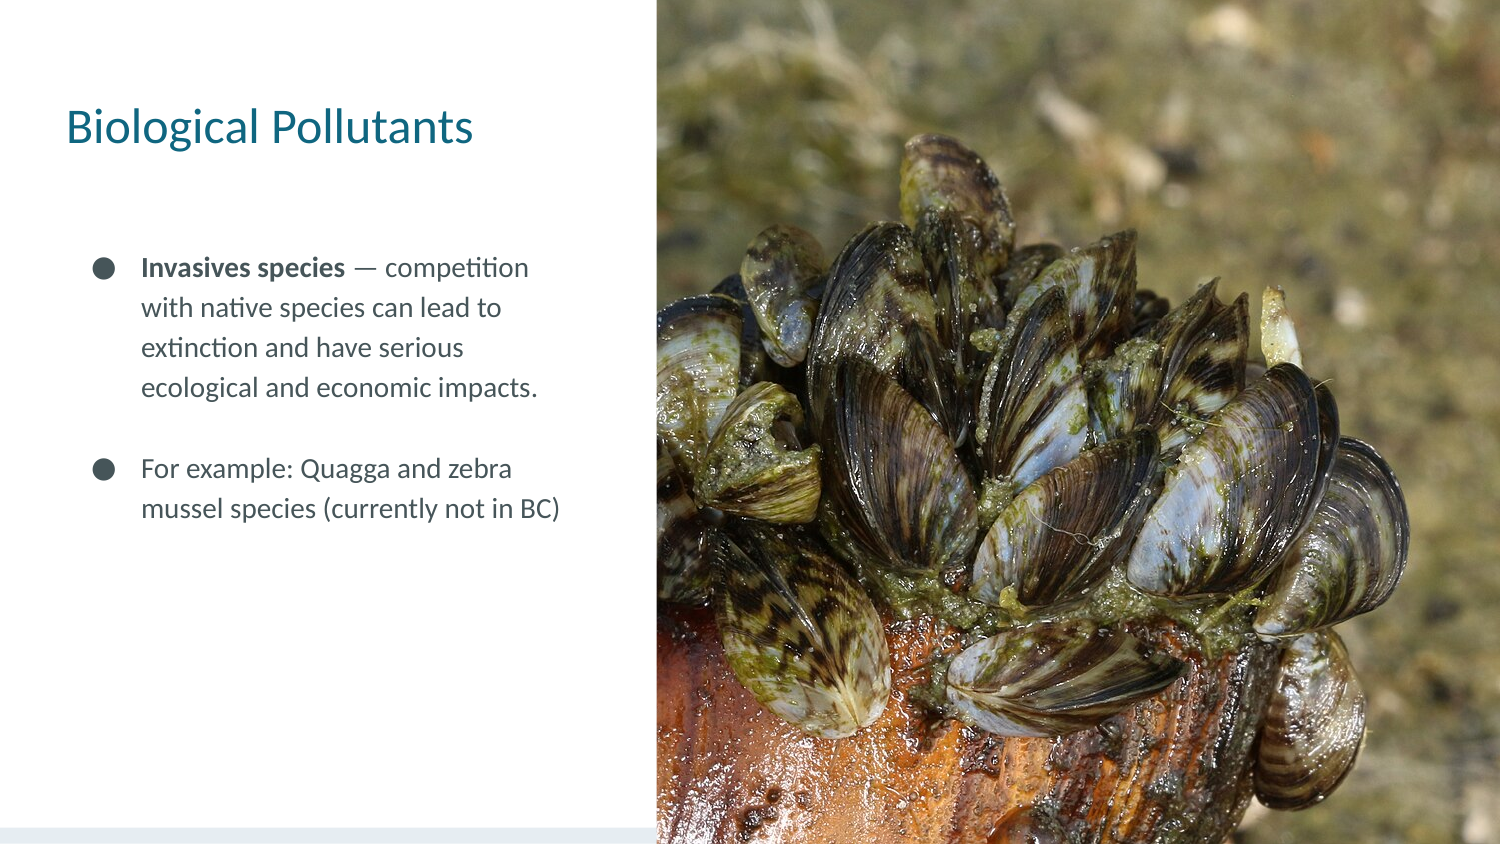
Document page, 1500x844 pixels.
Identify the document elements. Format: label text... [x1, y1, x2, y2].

picture [656, 0, 1500, 844]
list Invasives species — competition with native species can lead to extinction and have serious ecological and economic impacts. For example: Quagga and zebra mussel species (currently not in BC) [51, 227, 583, 750]
title Biological Pollutants [51, 78, 583, 203]
